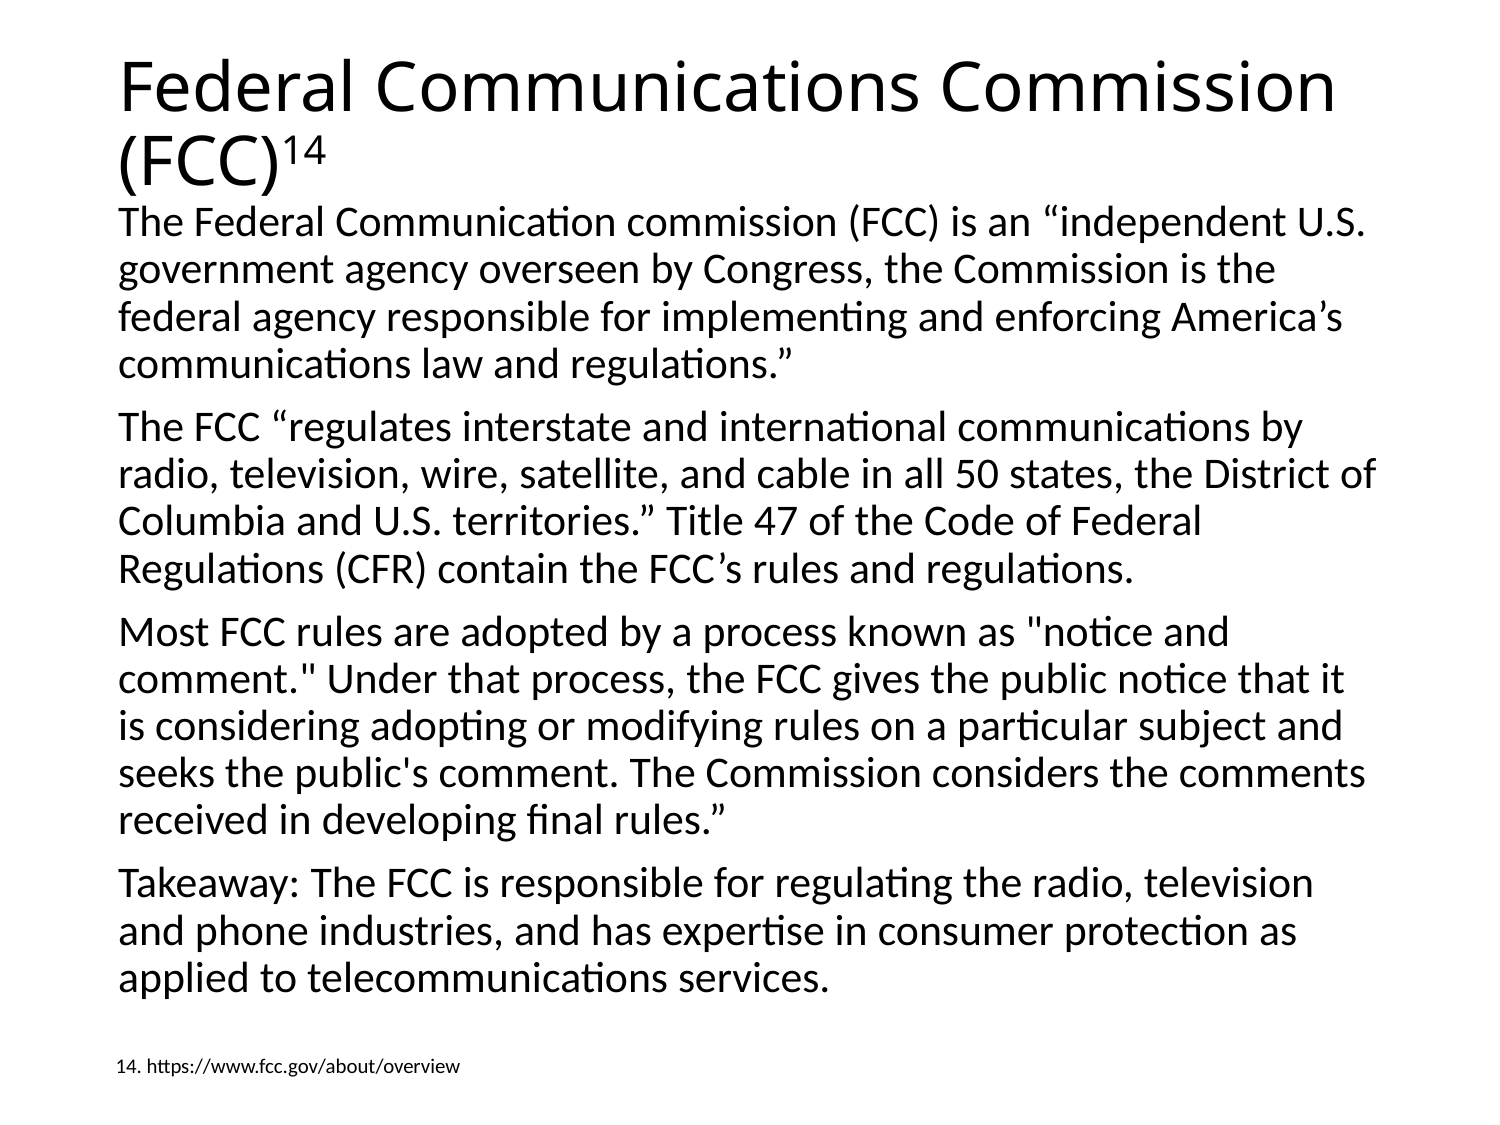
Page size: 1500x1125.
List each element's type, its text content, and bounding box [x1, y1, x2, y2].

list The Federal Communication commission (FCC) is an “independent U.S. government agency overseen by Congress, the Commission is the federal agency responsible for implementing and enforcing America’s communications law and regulations.” The FCC “regulates interstate and international communications by radio, television, wire, satellite, and cable in all 50 states, the District of Columbia and U.S. territories.” Title 47 of the Code of Federal Regulations (CFR) contain the FCC’s rules and regulations. Most FCC rules are adopted by a process known as "notice and comment." Under that process, the FCC gives the public notice that it is considering adopting or modifying rules on a particular subject and seeks the public's comment. The Commission considers the comments received in developing final rules.” Takeaway: The FCC is responsible for regulating the radio, television and phone industries, and has expertise in consumer protection as applied to telecommunications services. [102, 191, 1398, 934]
text_box 14. https://www.fcc.gov/about/overview [100, 1044, 1439, 1085]
title Federal Communications Commission (FCC)14 [102, 17, 1398, 191]
